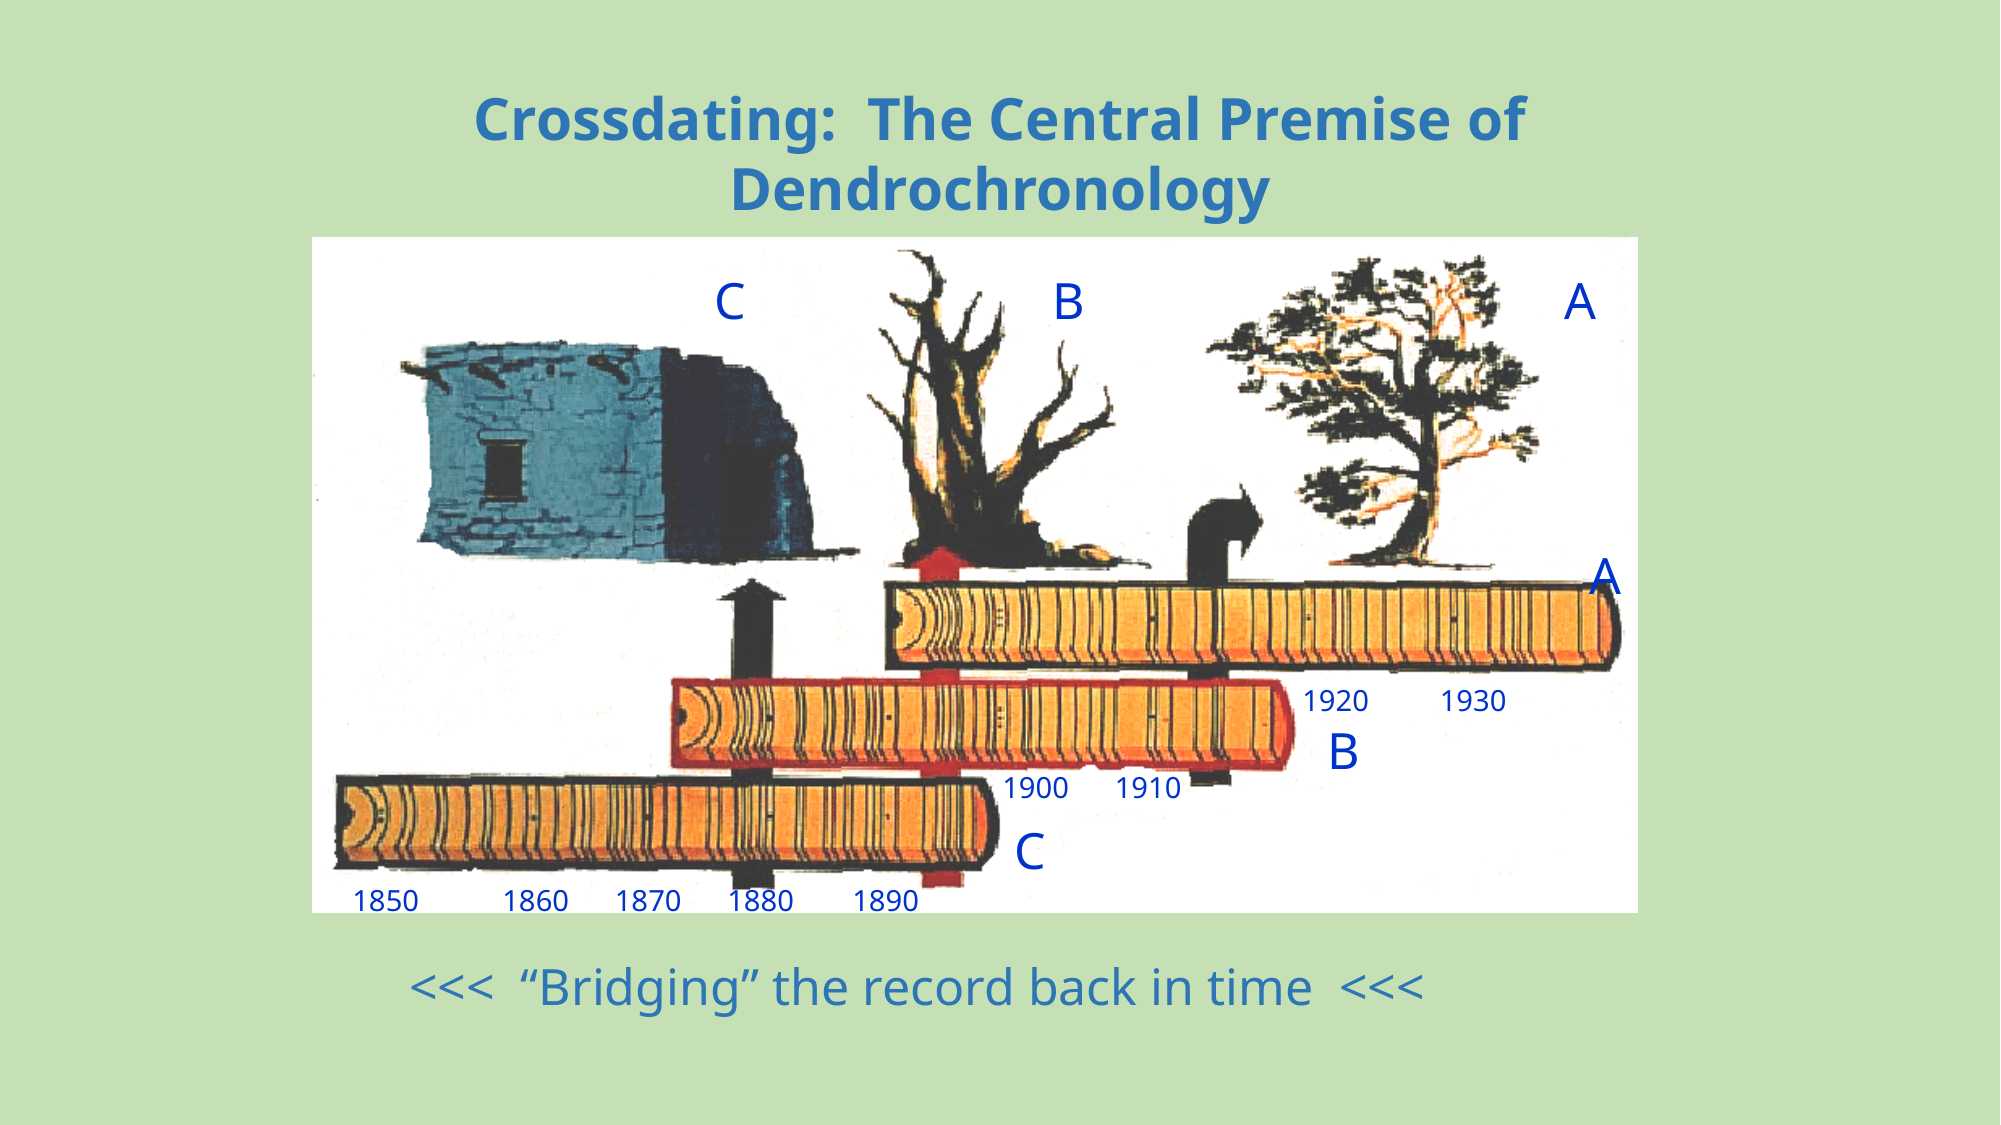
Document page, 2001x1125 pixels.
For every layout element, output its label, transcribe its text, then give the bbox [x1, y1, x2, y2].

text_box Crossdating: The Central Premise of Dendrochronology [312, 74, 1688, 230]
text_box <<< “Bridging” the record back in time <<< [312, 947, 1484, 1023]
picture [1063, 725, 1638, 913]
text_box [337, 812, 1063, 925]
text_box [1287, 537, 1638, 725]
picture [312, 237, 1638, 913]
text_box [987, 712, 1375, 813]
